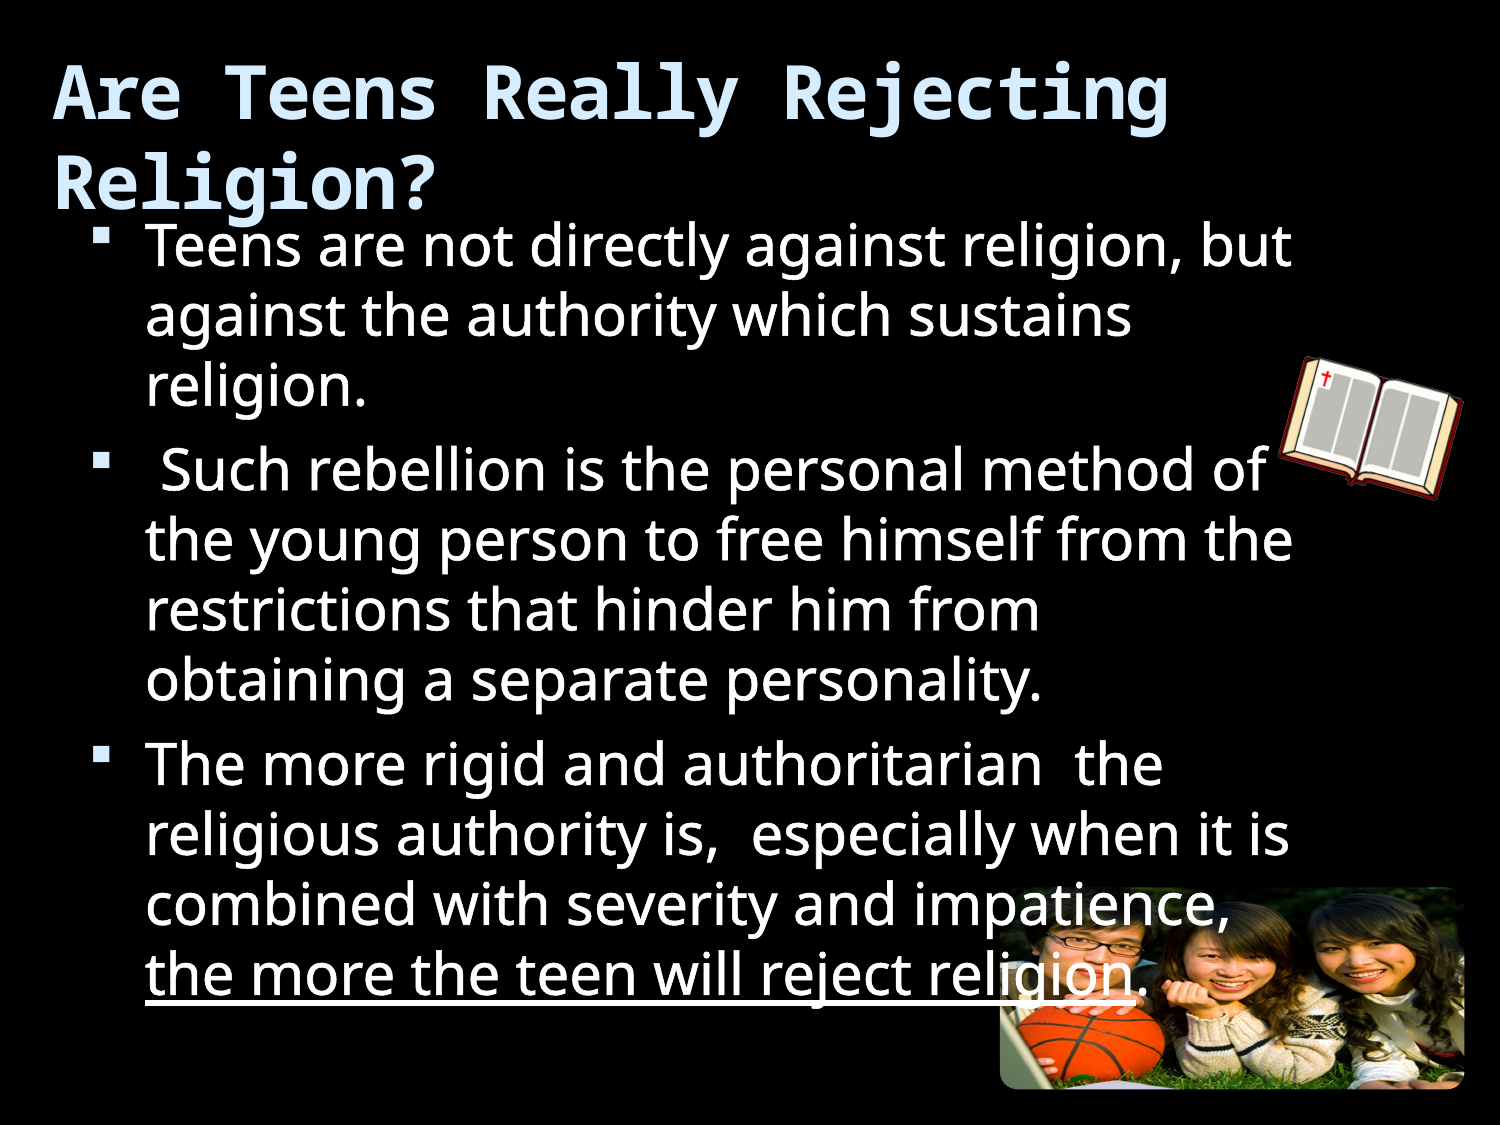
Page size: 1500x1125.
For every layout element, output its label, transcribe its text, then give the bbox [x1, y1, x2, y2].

list Teens are not directly against religion, but against the authority which sustains religion. Such rebellion is the personal method of the young person to free himself from the restrictions that hinder him from obtaining a separate personality. The more rigid and authoritarian the religious authority is, especially when it is combined with severity and impatience, the more the teen will reject religion. [62, 200, 1313, 996]
title Are Teens Really Rejecting Religion? [37, 37, 1500, 188]
picture [999, 887, 1465, 1090]
picture [1400, 498, 1439, 508]
picture [1304, 350, 1345, 361]
picture [1287, 369, 1456, 490]
